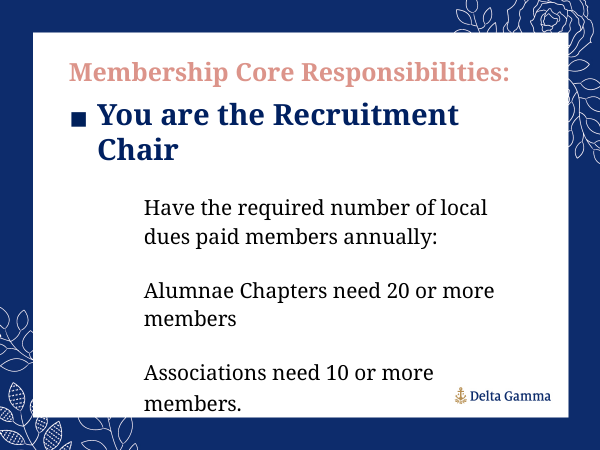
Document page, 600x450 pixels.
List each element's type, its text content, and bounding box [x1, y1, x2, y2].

picture [0, 0, 600, 450]
text_box You are the Recruitment Chair Have the required number of local dues paid members annually: Alumnae Chapters need 20 or more members Associations need 10 or more members. [53, 81, 546, 450]
text_box Membership Core Responsibilities: [53, 41, 546, 81]
